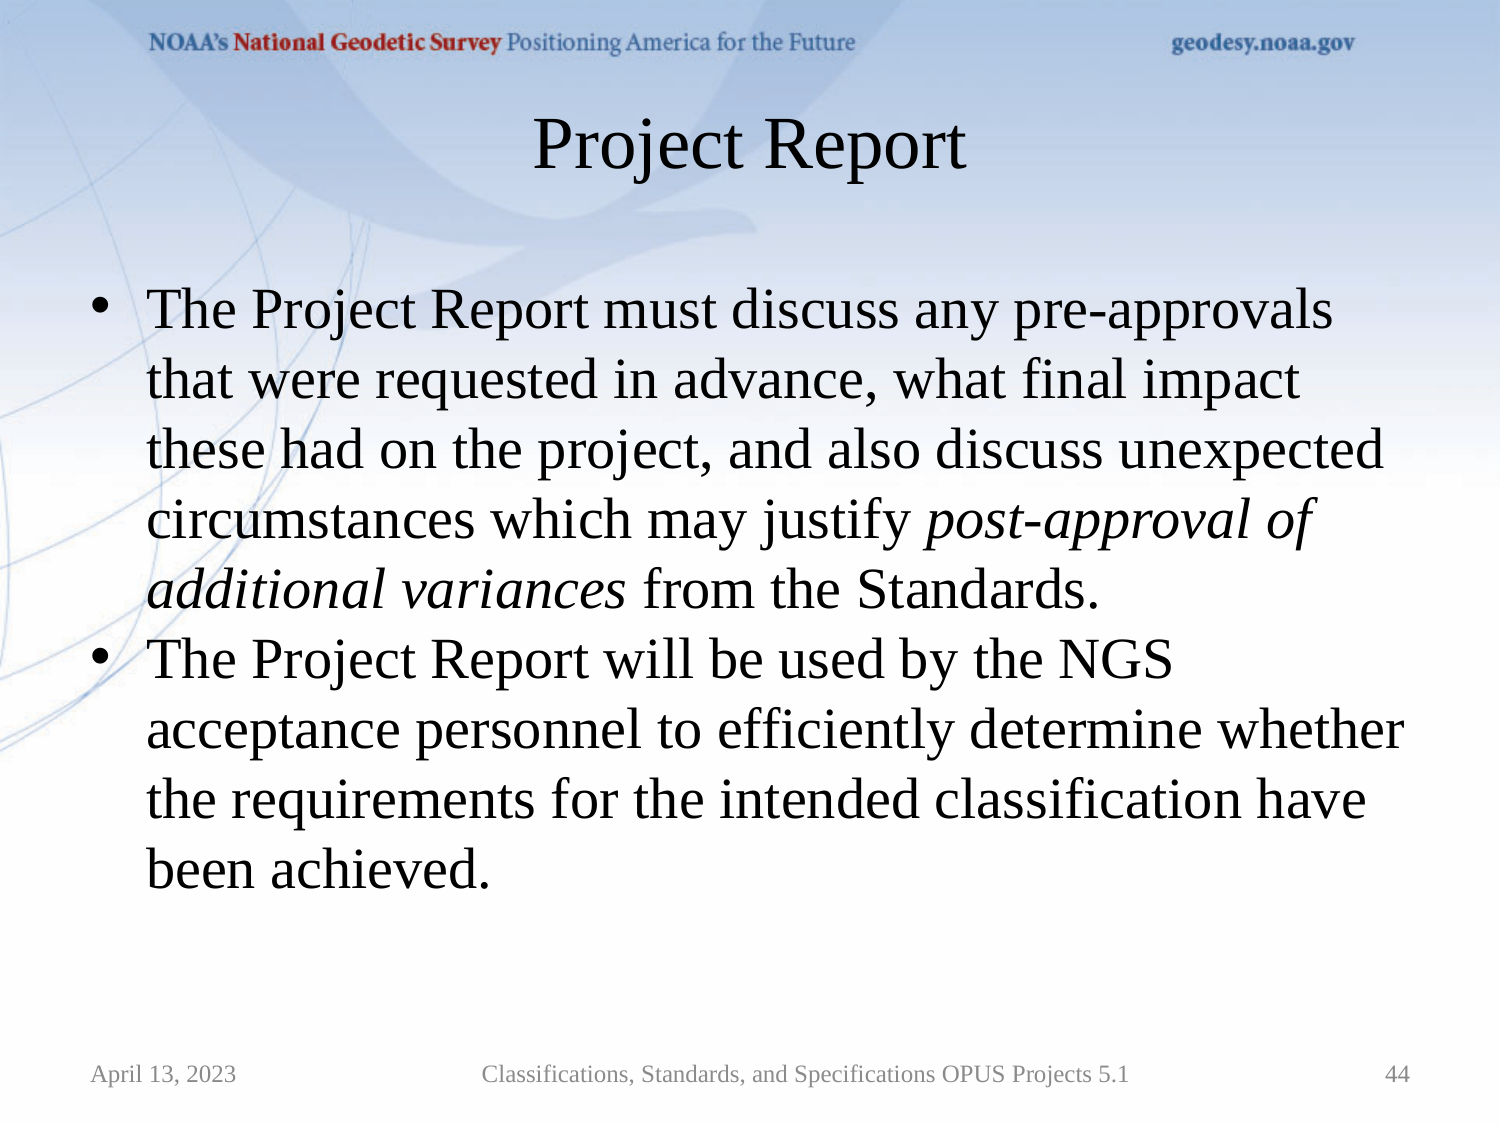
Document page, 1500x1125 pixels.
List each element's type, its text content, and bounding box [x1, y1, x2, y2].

slide_number 44 [1307, 1042, 1425, 1103]
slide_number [75, 1042, 286, 1103]
list The Project Report must discuss any pre-approvals that were requested in advance, what final impact these had on the project, and also discuss unexpected circumstances which may justify post-approval of additional variances from the Standards. The Project Report will be used by the NGS acceptance personnel to efficiently determine whether the requirements for the intended classification have been achieved. [75, 262, 1425, 1005]
footer Classifications, Standards, and Specifications OPUS Projects 5.1 [345, 1042, 1267, 1103]
title Project Report [75, 45, 1425, 233]
picture [0, 0, 1500, 1125]
